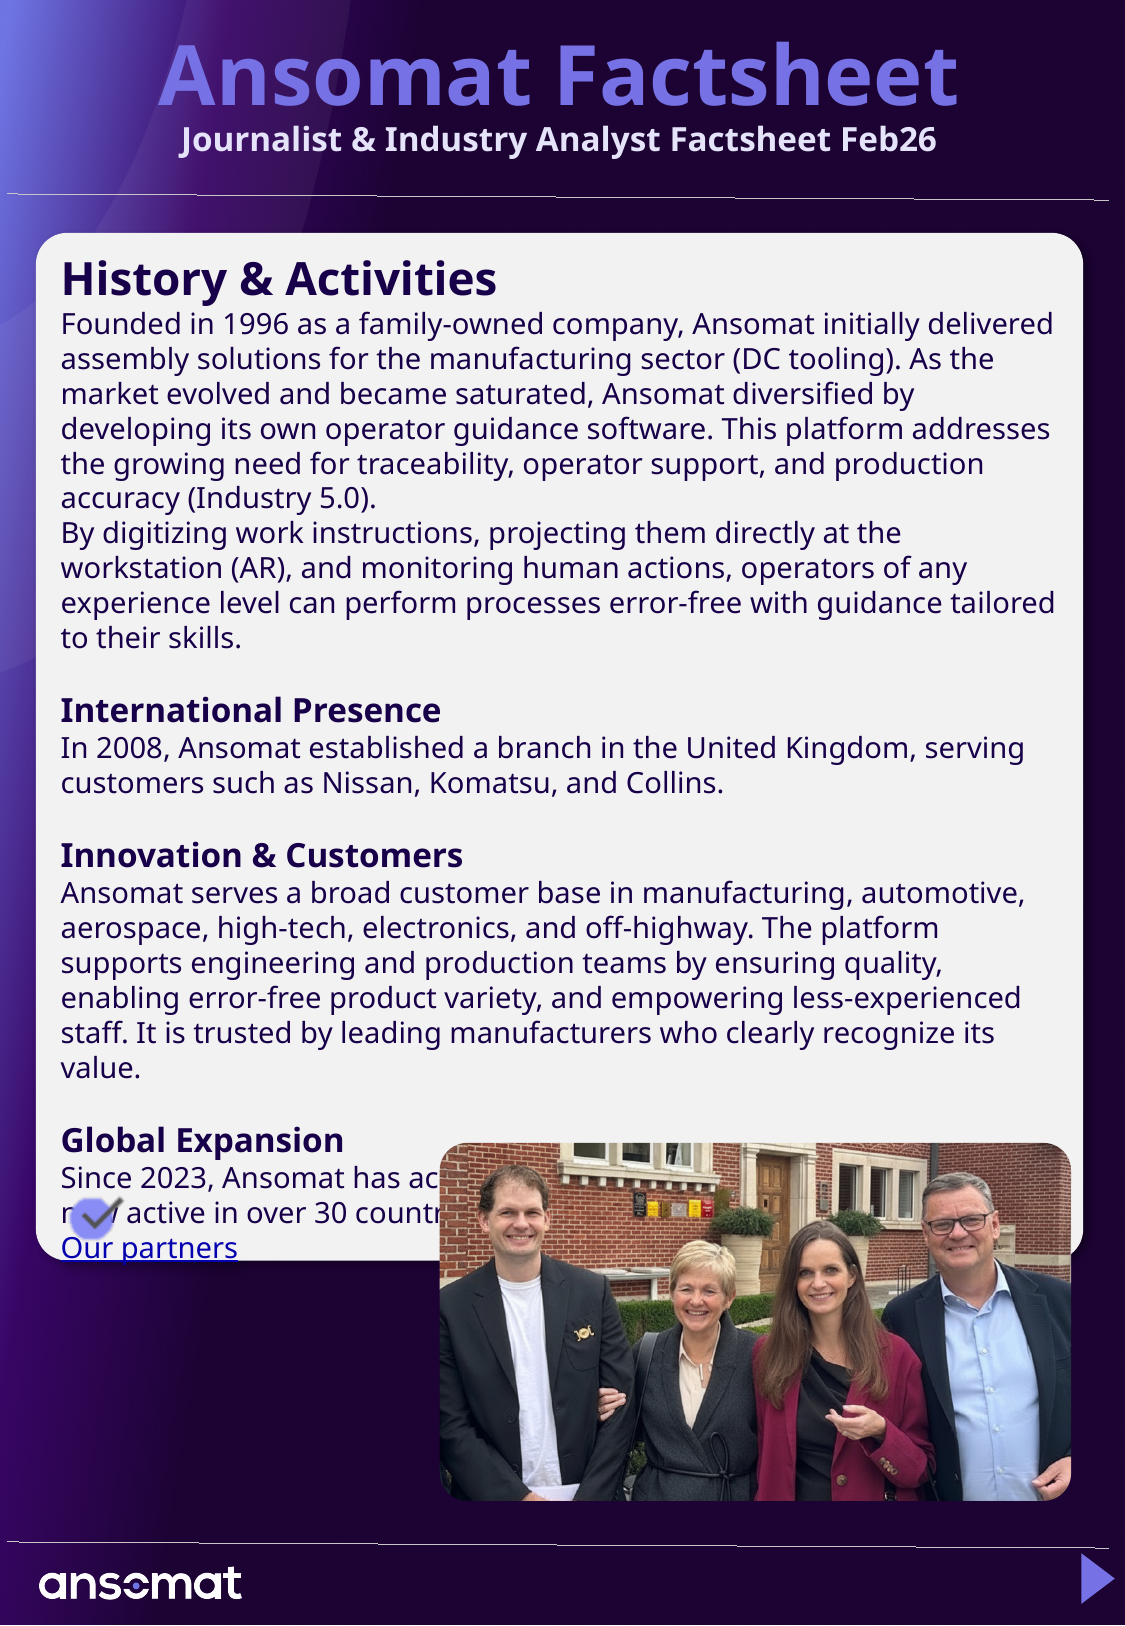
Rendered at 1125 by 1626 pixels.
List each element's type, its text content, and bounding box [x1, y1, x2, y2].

text_box [1081, 1553, 1115, 1604]
picture [0, 0, 1125, 1625]
title Ansomat Factsheet Journalist & Industry Analyst Factsheet Feb26 [36, 6, 1083, 186]
text_box History & Activities Founded in 1996 as a family-owned company, Ansomat initially delivered assembly solutions for the manufacturing sector (DC tooling). As the market evolved and became saturated, Ansomat diversified by developing its own operator guidance software. This platform addresses the growing need for traceability, operator support, and production accuracy (Industry 5.0). By digitizing work instructions, projecting them directly at the workstation (AR), and monitoring human actions, operators of any experience level can perform processes error-free with guidance tailored to their skills. International Presence In 2008, Ansomat established a branch in the United Kingdom, serving customers such as Nissan, Komatsu, and Collins. Innovation & Customers Ansomat serves a broad customer base in manufacturing, automotive, aerospace, high-tech, electronics, and off-highway. The platform supports engineering and production teams by ensuring quality, enabling error-free product variety, and empowering less-experienced staff. It is trusted by leading manufacturers who clearly recognize its value. Global Expansion Since 2023, Ansomat has accelerated international expansion and is now active in over 30 countries with a strong global partner network. Our partners [35, 232, 1084, 1261]
